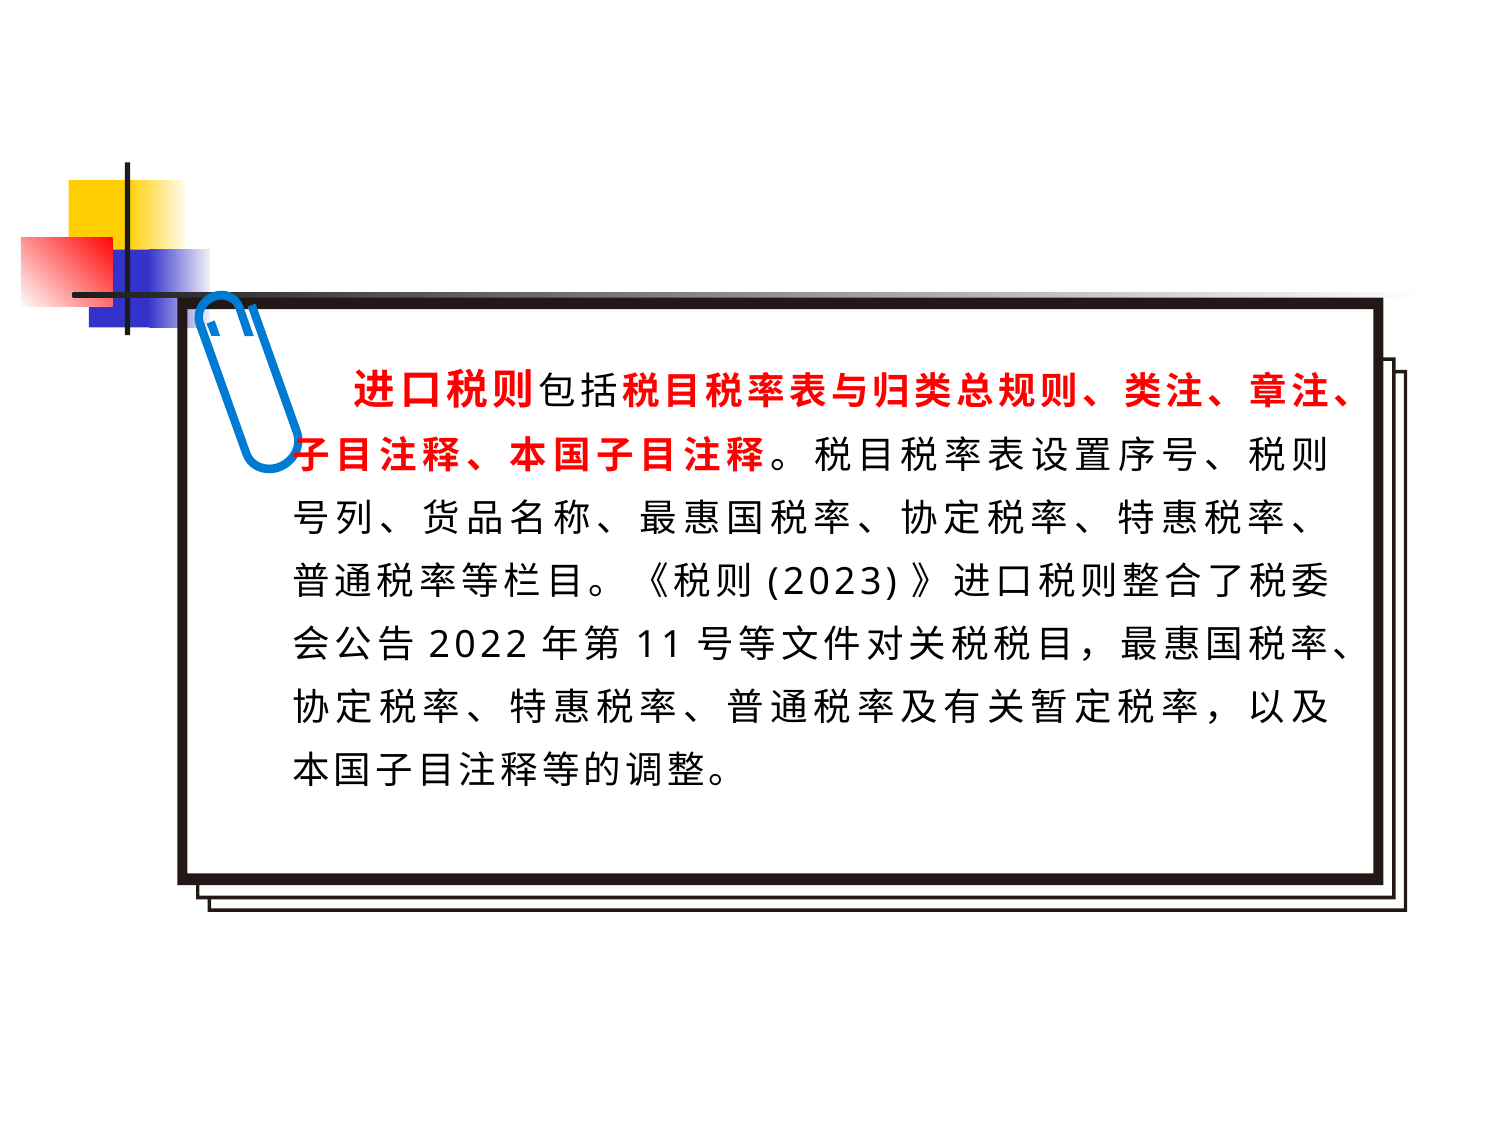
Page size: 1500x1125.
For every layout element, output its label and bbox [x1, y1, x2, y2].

text_box [177, 290, 1408, 913]
